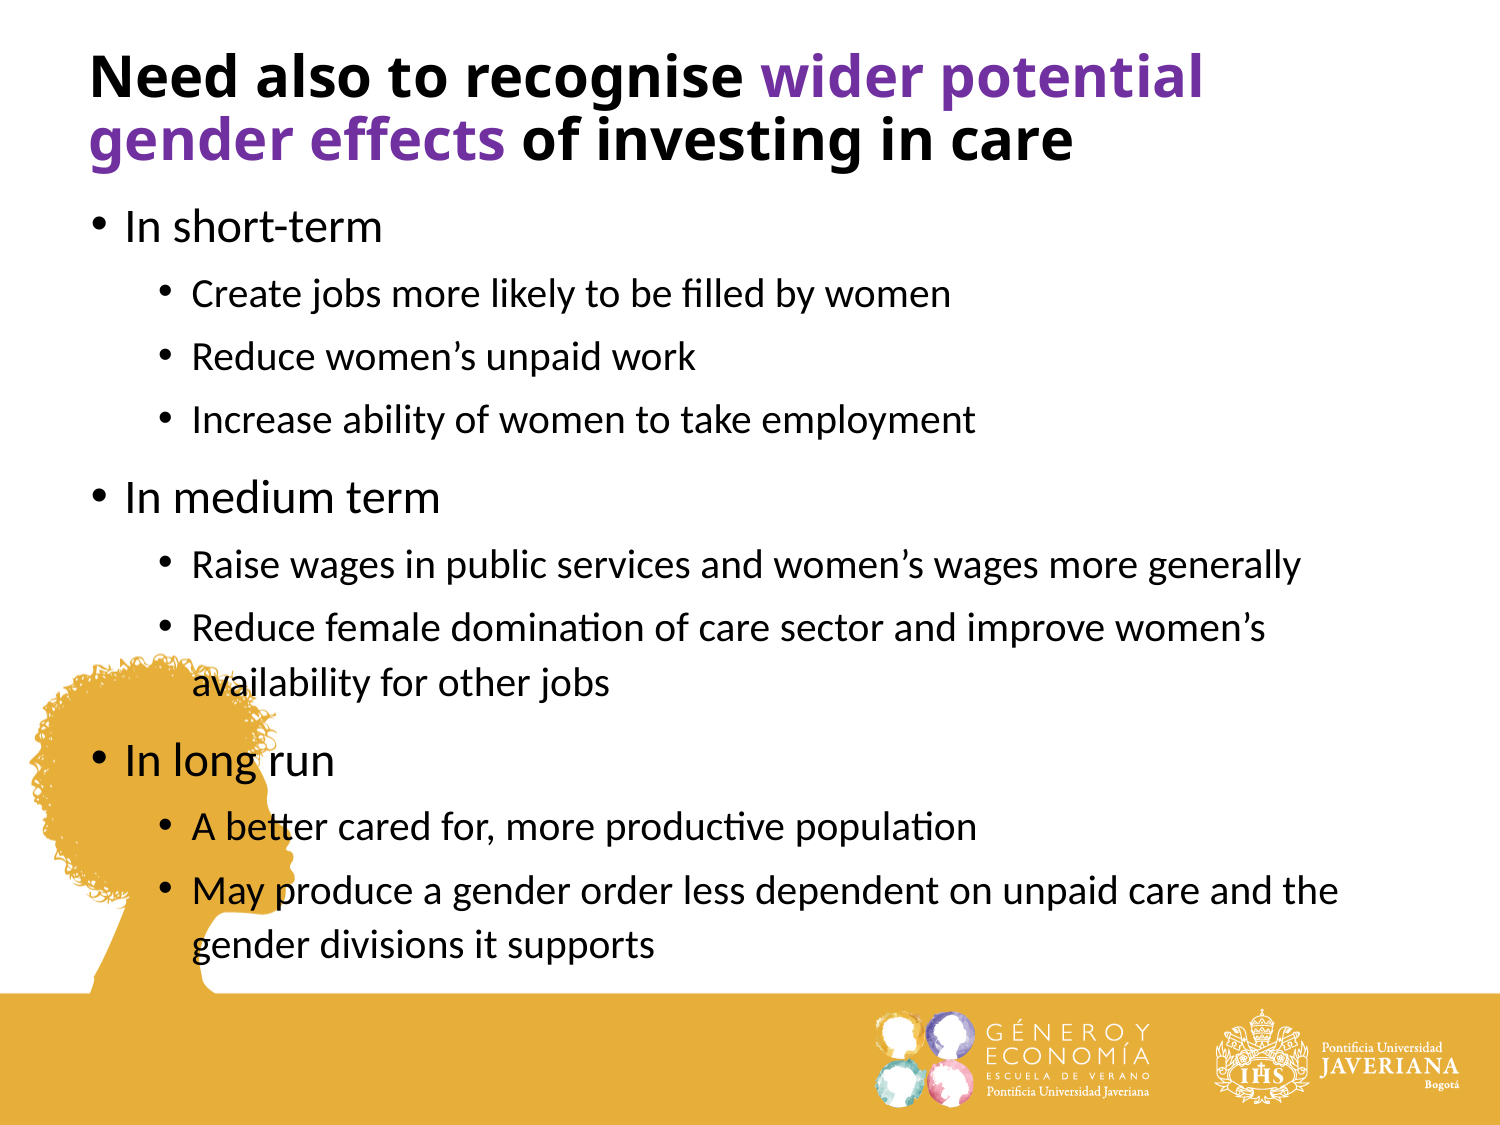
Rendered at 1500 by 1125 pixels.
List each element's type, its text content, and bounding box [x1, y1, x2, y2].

list In short-term Create jobs more likely to be filled by women Reduce women’s unpaid work Increase ability of women to take employment In medium term Raise wages in public services and women’s wages more generally Reduce female domination of care sector and improve women’s availability for other jobs In long run A better cared for, more productive population May produce a gender order less dependent on unpaid care and the gender divisions it supports [75, 180, 1400, 984]
title Need also to recognise wider potential gender effects of investing in care [73, 39, 1397, 181]
picture [0, 0, 1500, 1125]
